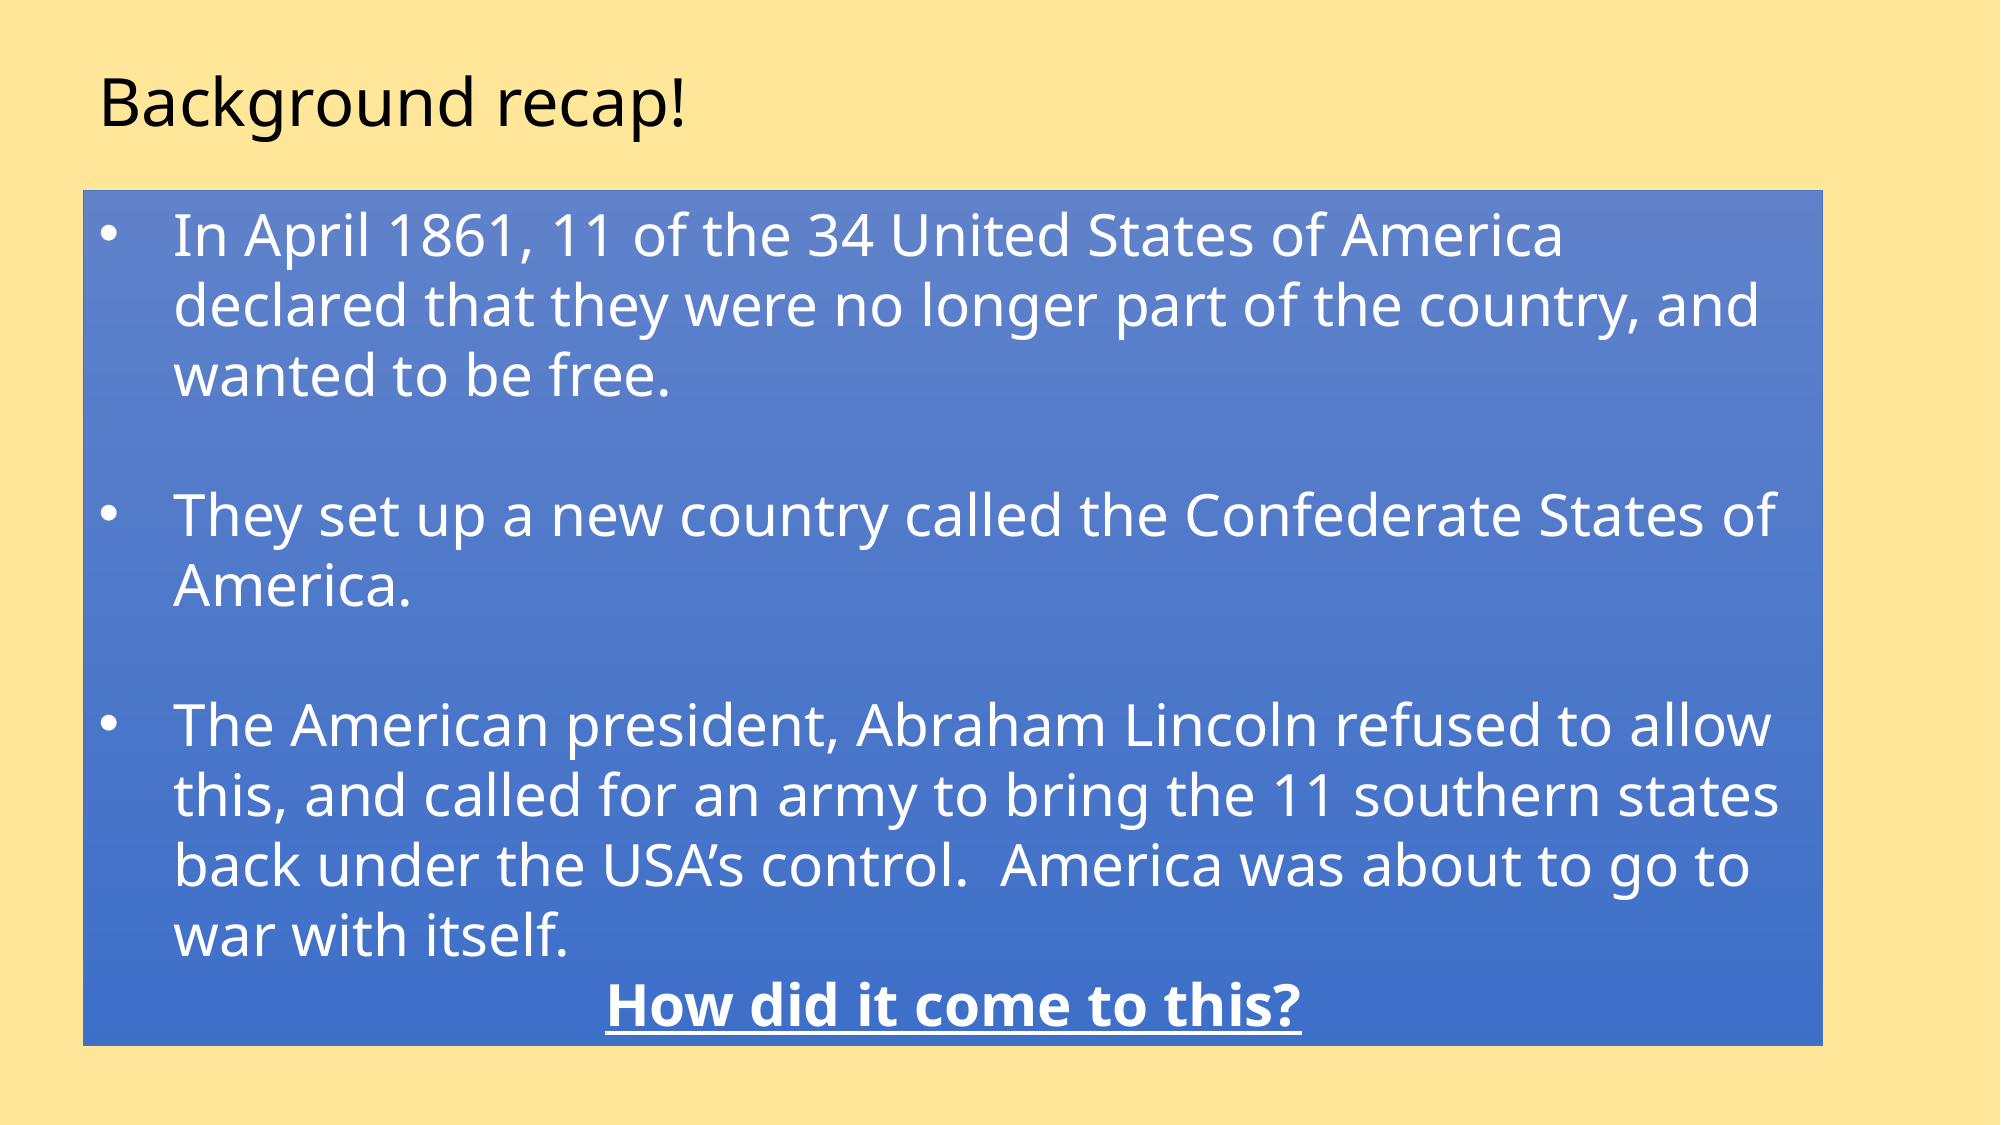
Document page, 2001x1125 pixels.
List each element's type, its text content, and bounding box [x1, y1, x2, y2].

text_box In April 1861, 11 of the 34 United States of America declared that they were no longer part of the country, and wanted to be free. They set up a new country called the Confederate States of America. The American president, Abraham Lincoln refused to allow this, and called for an army to bring the 11 southern states back under the USA’s control. America was about to go to war with itself. How did it come to this? [83, 190, 1823, 1046]
text_box Background recap! [83, 52, 1002, 147]
